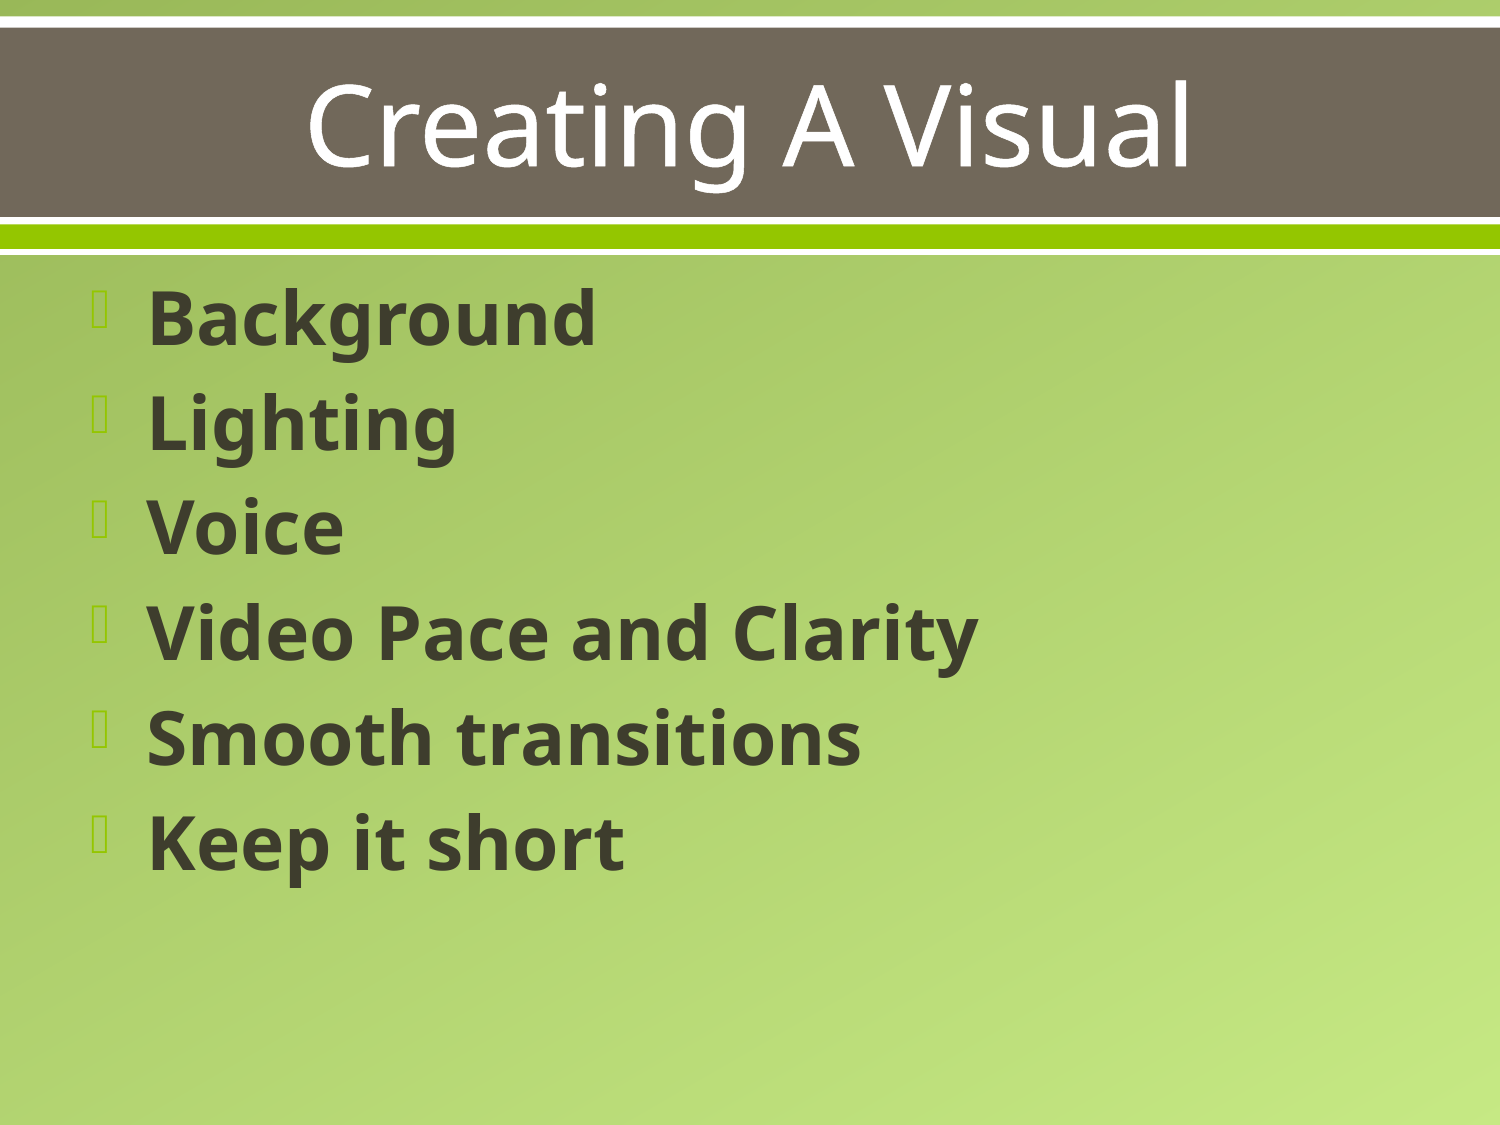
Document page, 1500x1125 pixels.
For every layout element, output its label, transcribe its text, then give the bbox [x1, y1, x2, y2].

title Creating A Visual [75, 29, 1425, 213]
list Background Lighting Voice Video Pace and Clarity Smooth transitions Keep it short [74, 262, 1426, 1006]
